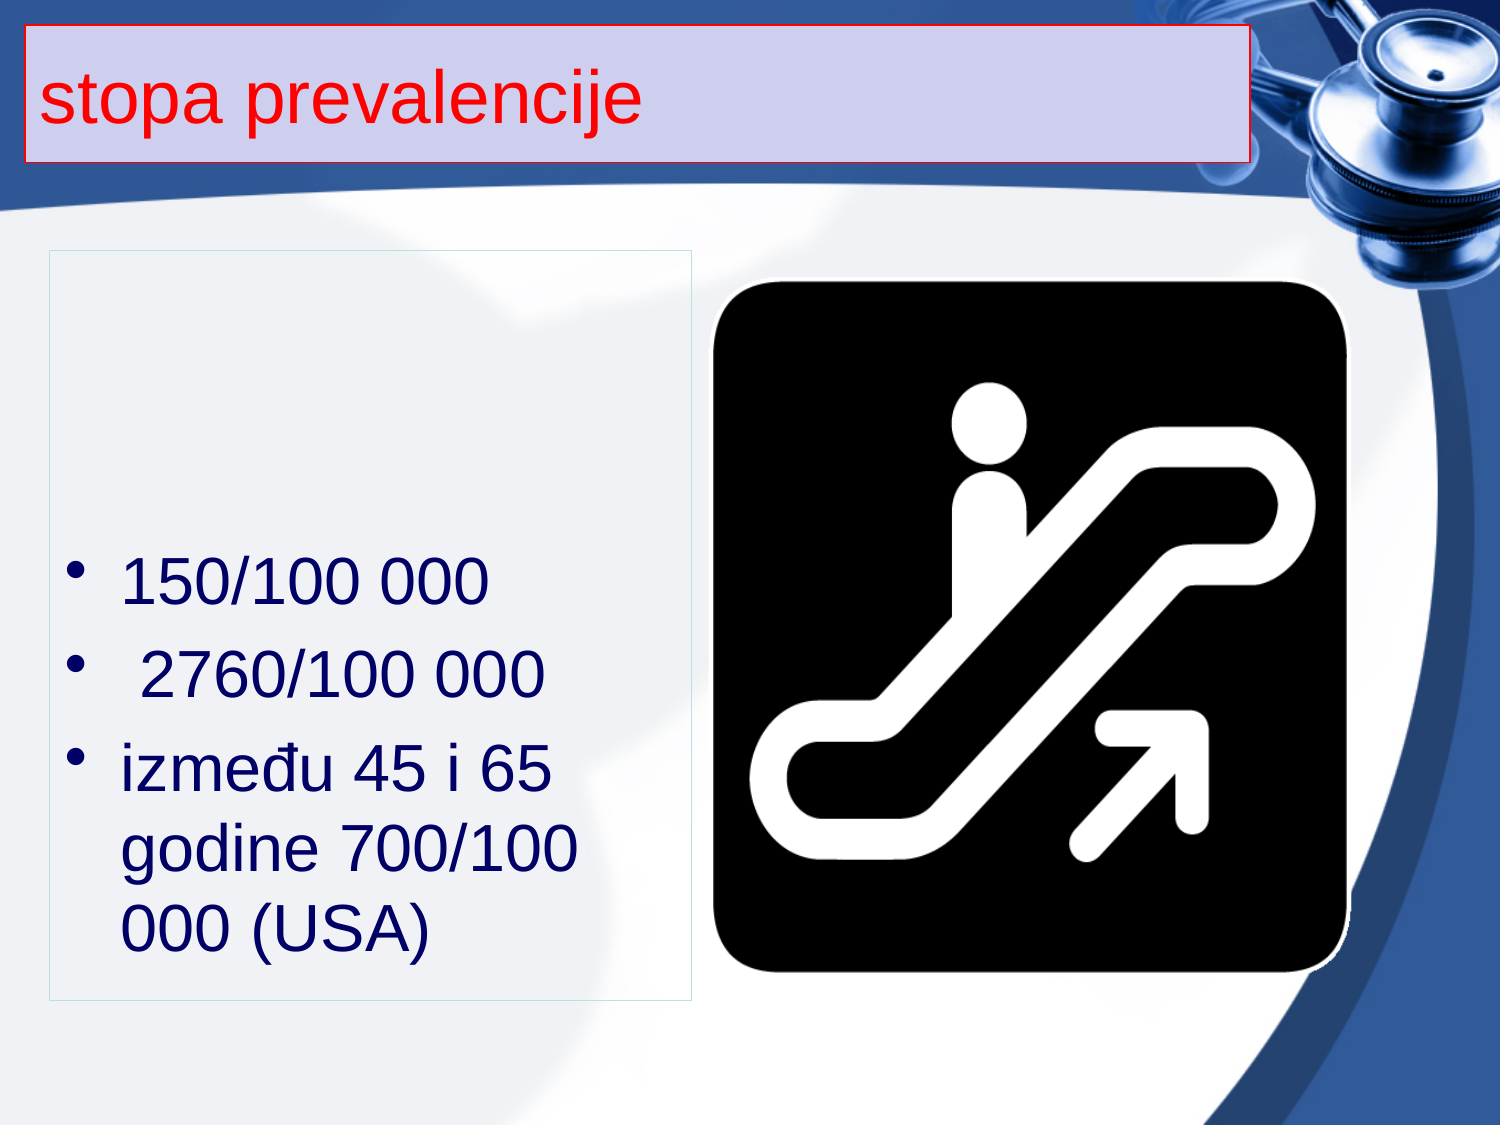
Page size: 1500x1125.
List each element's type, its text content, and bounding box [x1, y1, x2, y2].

picture [0, 0, 1500, 1125]
slide_number 7 [937, 1062, 1294, 1101]
title stopa prevalencije [24, 24, 1251, 163]
list 150/100 000 2760/100 000 između 45 i 65 godine 700/100 000 (USA) [49, 250, 692, 1001]
